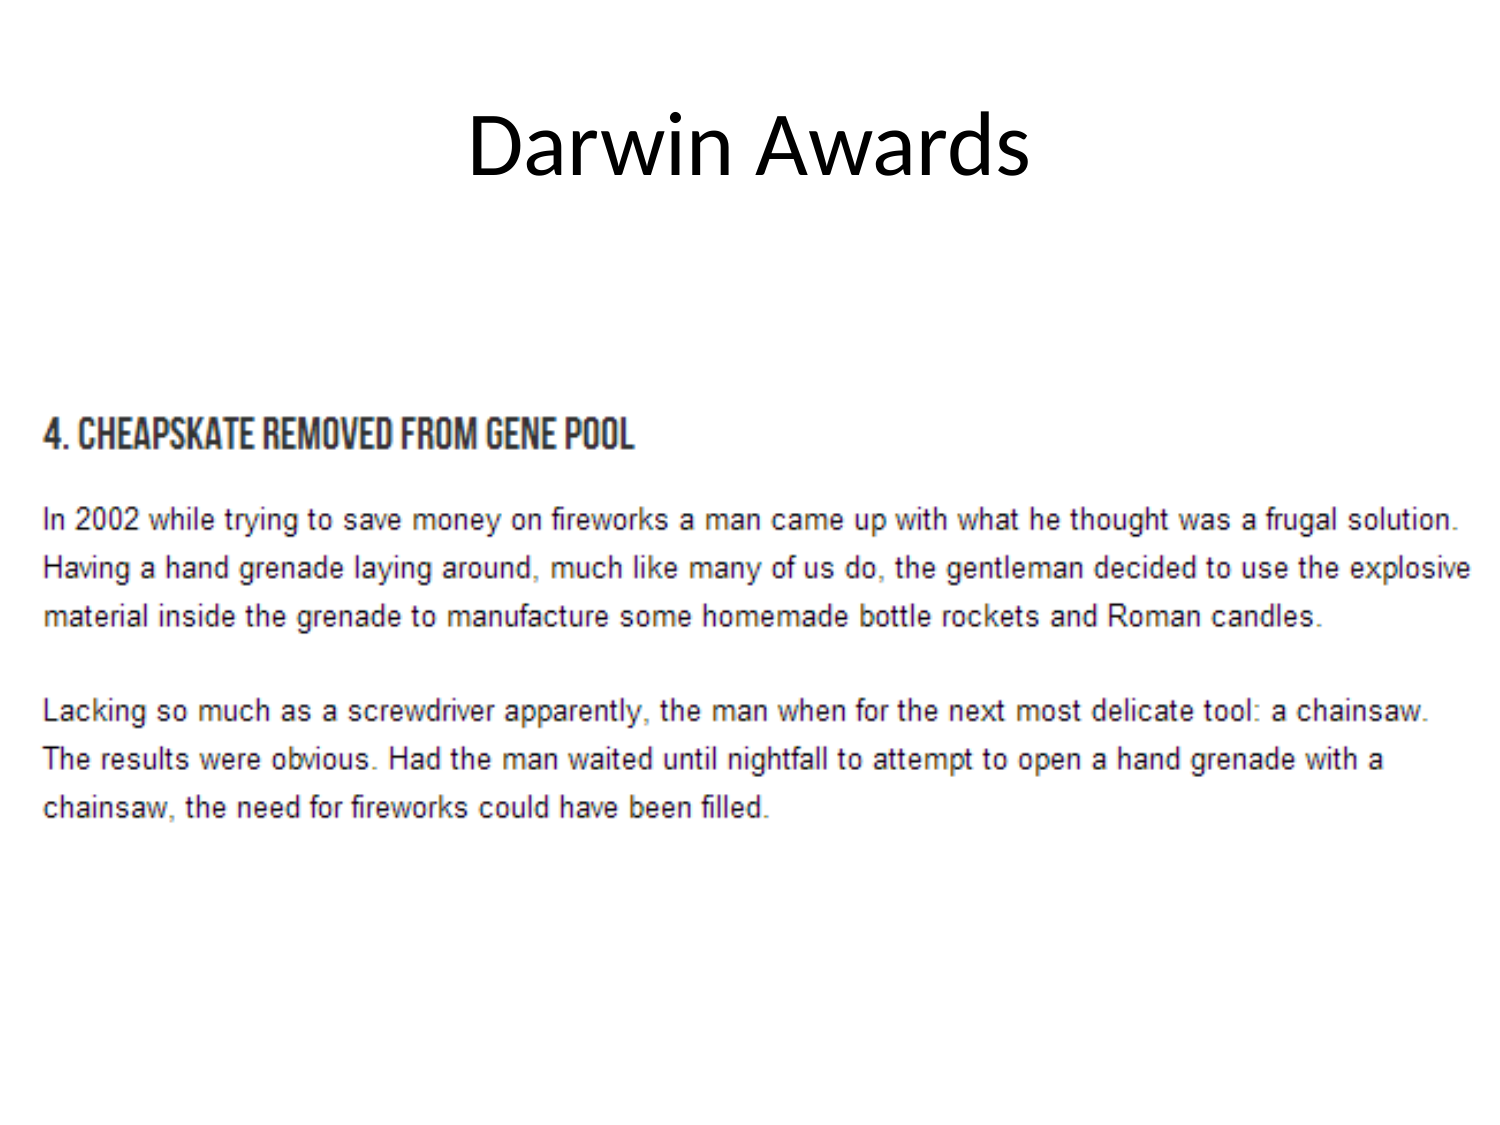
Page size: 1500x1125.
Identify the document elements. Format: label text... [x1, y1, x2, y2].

picture [24, 386, 1490, 850]
title Darwin Awards [75, 45, 1425, 233]
